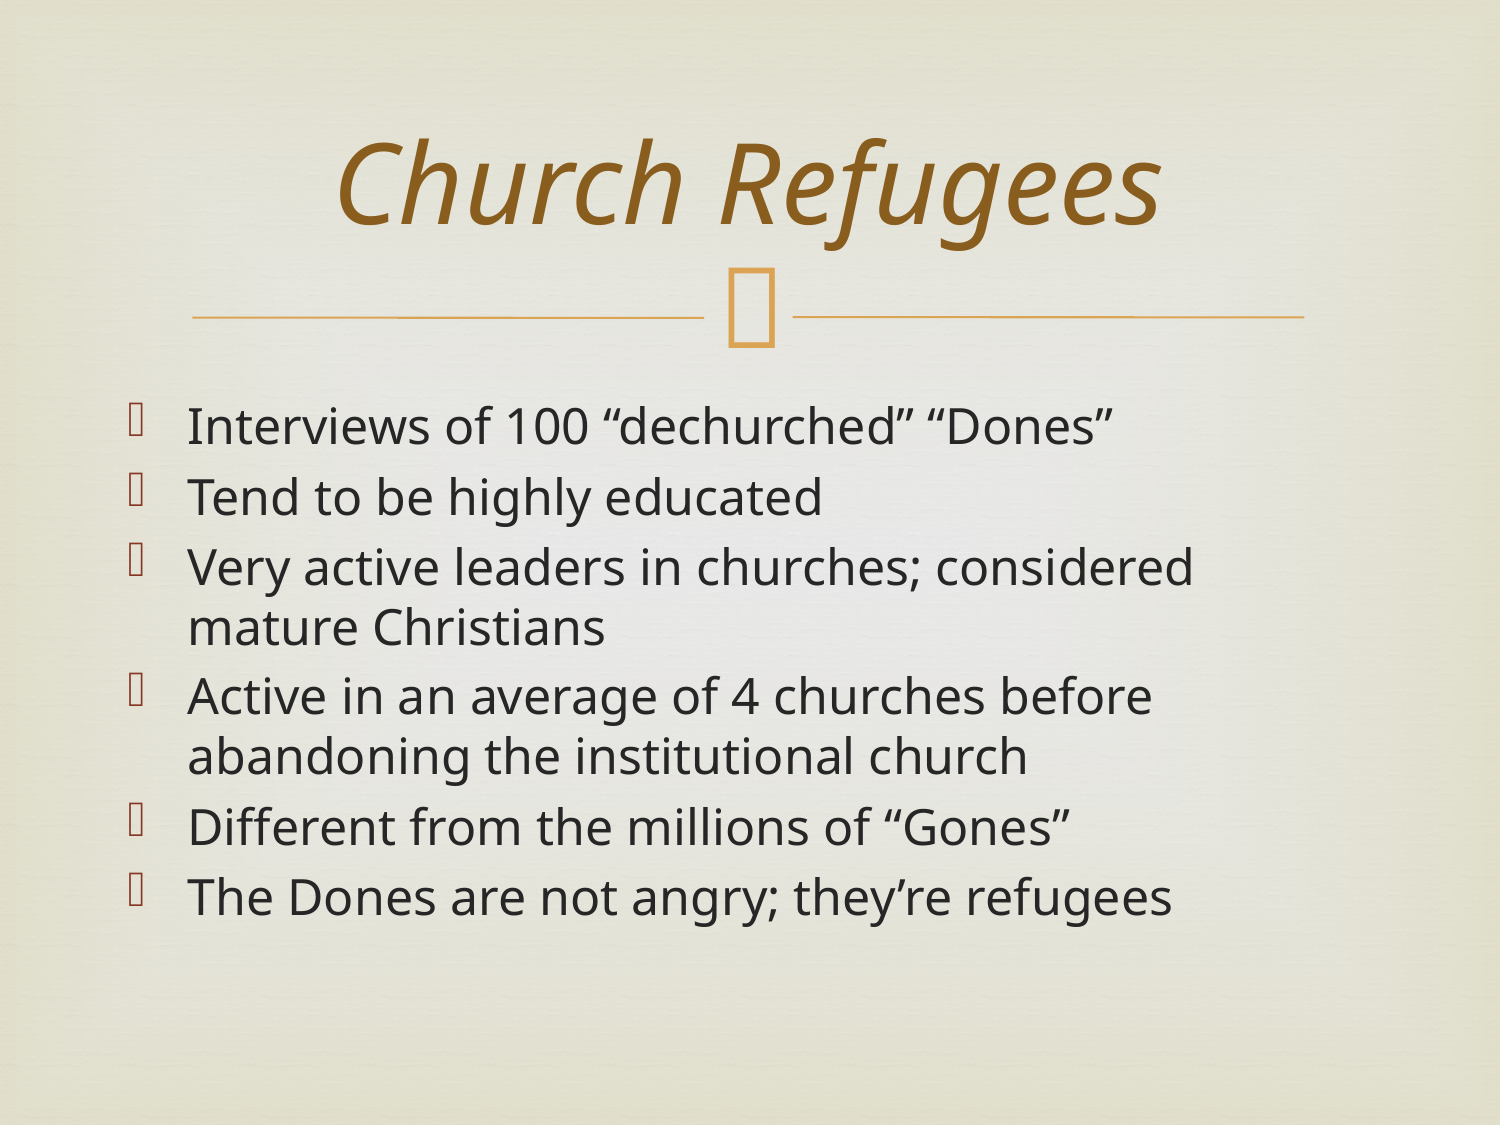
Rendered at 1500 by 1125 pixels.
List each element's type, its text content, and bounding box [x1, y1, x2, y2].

title Church Refugees [112, 93, 1386, 267]
list Interviews of 100 “dechurched” “Dones” Tend to be highly educated Very active leaders in churches; considered mature Christians Active in an average of 4 churches before abandoning the institutional church Different from the millions of “Gones” The Dones are not angry; they’re refugees [112, 387, 1384, 1024]
